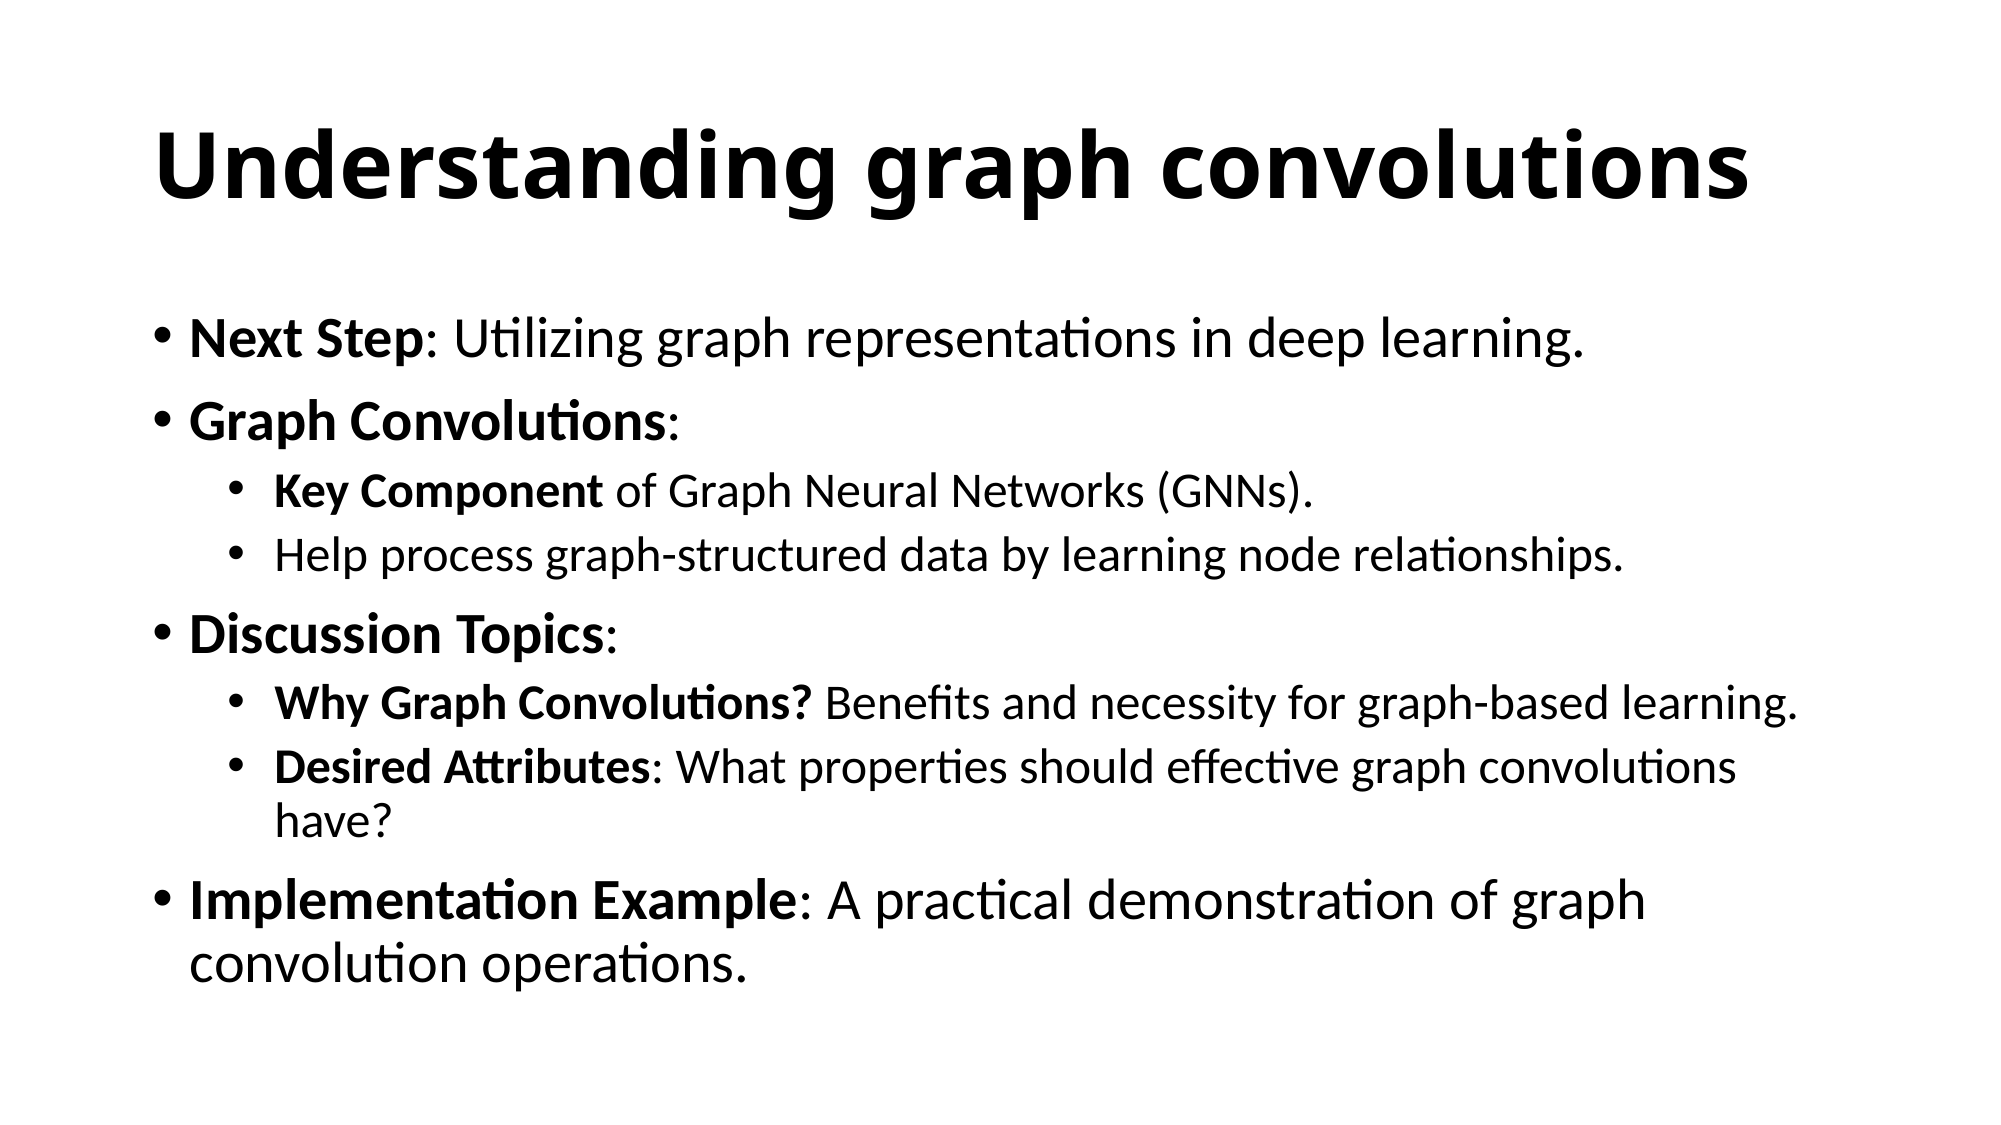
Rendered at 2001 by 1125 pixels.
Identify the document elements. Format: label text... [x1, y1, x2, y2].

list Next Step: Utilizing graph representations in deep learning. Graph Convolutions: Key Component of Graph Neural Networks (GNNs). Help process graph-structured data by learning node relationships. Discussion Topics: Why Graph Convolutions? Benefits and necessity for graph-based learning. Desired Attributes: What properties should effective graph convolutions have? Implementation Example: A practical demonstration of graph convolution operations. [137, 299, 1863, 1014]
title Understanding graph convolutions [137, 59, 1863, 278]
